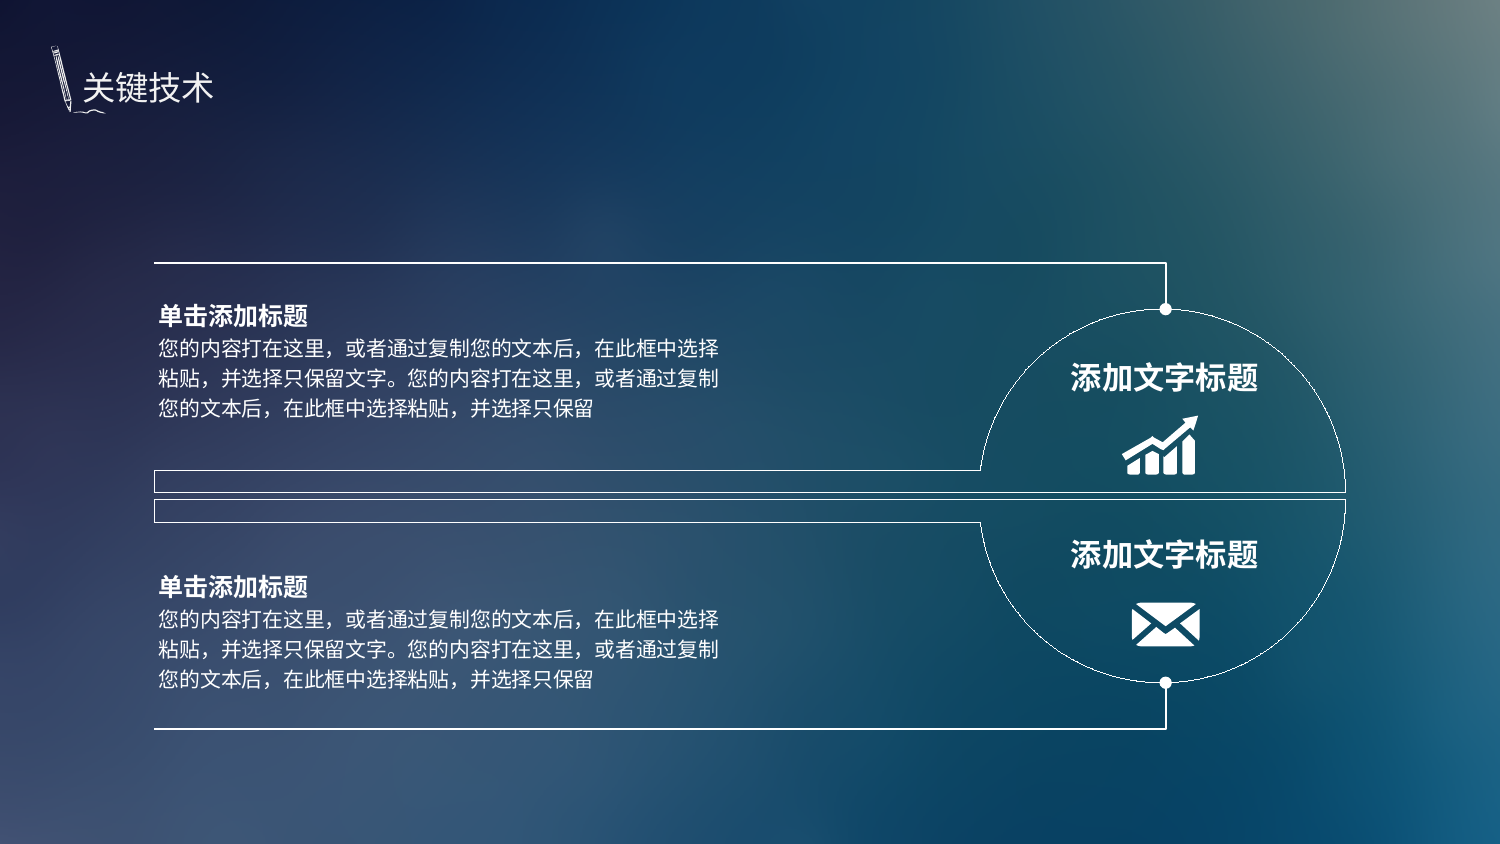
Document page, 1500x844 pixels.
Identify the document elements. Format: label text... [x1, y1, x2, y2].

text_box [1182, 434, 1195, 475]
text_box [1163, 446, 1177, 475]
text_box [1136, 602, 1196, 627]
picture [0, 0, 1500, 844]
text_box [1127, 457, 1140, 475]
text_box [1145, 450, 1159, 475]
text_box [154, 676, 1172, 729]
text_box [1121, 415, 1199, 461]
text_box [154, 309, 1346, 493]
text_box 添加文字标题 [1070, 358, 1259, 396]
text_box [154, 263, 1172, 316]
text_box 关键技术 [67, 59, 357, 115]
text_box 单击添加标题 您的内容打在这里，或者通过复制您的文本后，在此框中选择粘贴，并选择只保留文字。您的内容打在这里，或者通过复制您的文本后，在此框中选择粘贴，并选择只保留 [144, 558, 747, 700]
text_box [1136, 626, 1195, 647]
text_box [154, 499, 1346, 683]
text_box [1131, 609, 1152, 640]
text_box [1180, 609, 1200, 641]
text_box 添加文字标题 [1070, 535, 1259, 573]
text_box 单击添加标题 您的内容打在这里，或者通过复制您的文本后，在此框中选择粘贴，并选择只保留文字。您的内容打在这里，或者通过复制您的文本后，在此框中选择粘贴，并选择只保留 [144, 287, 747, 428]
